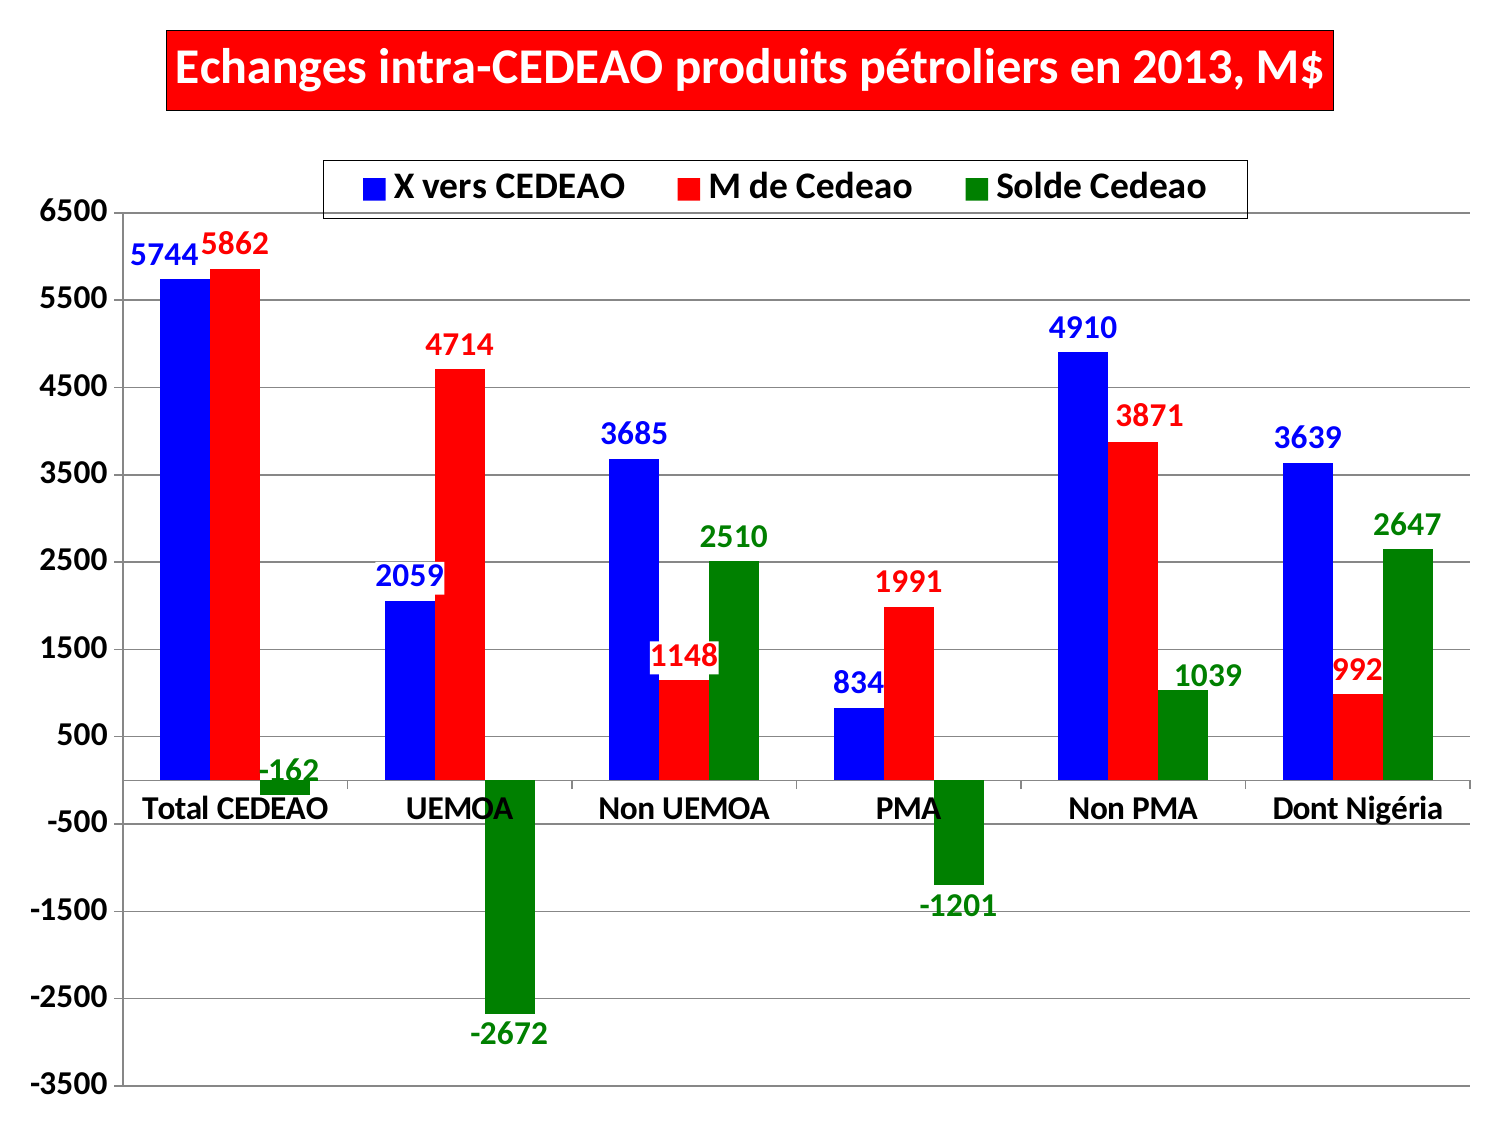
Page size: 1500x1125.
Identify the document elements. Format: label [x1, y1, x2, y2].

chart [0, 0, 1500, 1125]
